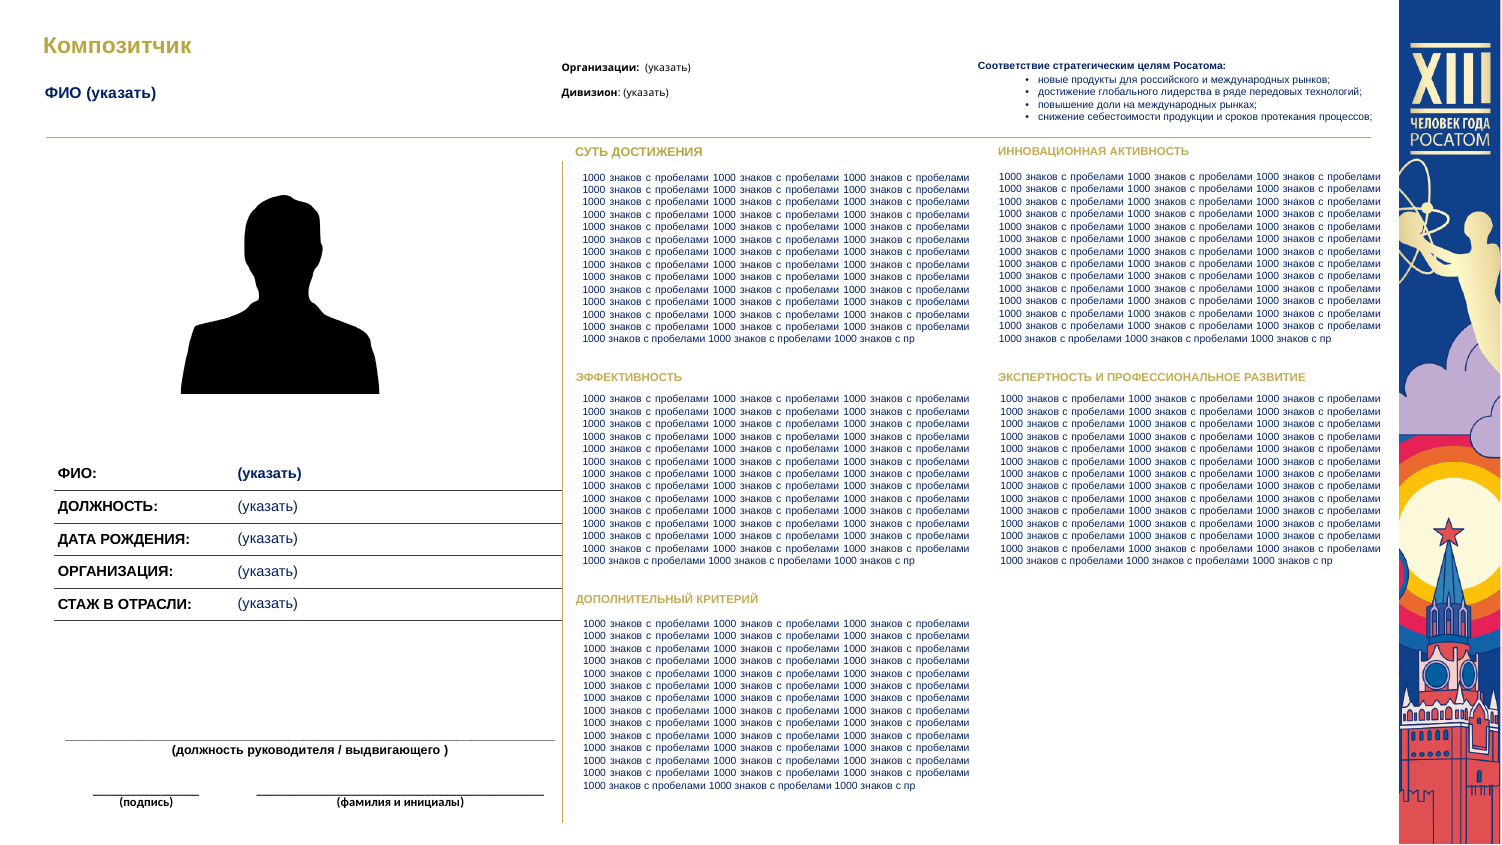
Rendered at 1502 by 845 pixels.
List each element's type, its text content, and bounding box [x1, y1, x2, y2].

text_box ЭФФЕКТИВНОСТЬ [563, 364, 980, 391]
table_cell СТАЖ В ОТРАСЛИ: [54, 589, 223, 620]
text_box 1000 знаков с пробелами 1000 знаков с пробелами 1000 знаков с пробелами 1000 знаков с пробелами 1000 знаков с пробелами 1000 знаков с пробелами 1000 знаков с пробелами 1000 знаков с пробелами 1000 знаков с пробелами 1000 знаков с пробелами 1000 знаков с пробелами 1000 знаков с пробелами 1000 знаков с пробелами 1000 знаков с пробелами 1000 знаков с пробелами 1000 знаков с пробелами 1000 знаков с пробелами 1000 знаков с пробелами 1000 знаков с пробелами 1000 знаков с пробелами 1000 знаков с пробелами 1000 знаков с пробелами 1000 знаков с пробелами 1000 знаков с пробелами 1000 знаков с пробелами 1000 знаков с пробелами 1000 знаков с пробелами 1000 знаков с пробелами 1000 знаков с пробелами 1000 знаков с пробелами 1000 знаков с пробелами 1000 знаков с пробелами 1000 знаков с пробелами 1000 знаков с пробелами 1000 знаков с пробелами 1000 знаков с пробелами 1000 знаков с пробелами 1000 знаков с пробелами 1000 знаков с пробелами 1000 знаков с пробелами 1000 знаков с пробелами 1000 знаков с пр [567, 163, 986, 353]
text_box ФИО (указать) [30, 79, 550, 110]
text_box 1000 знаков с пробелами 1000 знаков с пробелами 1000 знаков с пробелами 1000 знаков с пробелами 1000 знаков с пробелами 1000 знаков с пробелами 1000 знаков с пробелами 1000 знаков с пробелами 1000 знаков с пробелами 1000 знаков с пробелами 1000 знаков с пробелами 1000 знаков с пробелами 1000 знаков с пробелами 1000 знаков с пробелами 1000 знаков с пробелами 1000 знаков с пробелами 1000 знаков с пробелами 1000 знаков с пробелами 1000 знаков с пробелами 1000 знаков с пробелами 1000 знаков с пробелами 1000 знаков с пробелами 1000 знаков с пробелами 1000 знаков с пробелами 1000 знаков с пробелами 1000 знаков с пробелами 1000 знаков с пробелами 1000 знаков с пробелами 1000 знаков с пробелами 1000 знаков с пробелами 1000 знаков с пробелами 1000 знаков с пробелами 1000 знаков с пробелами 1000 знаков с пробелами 1000 знаков с пробелами 1000 знаков с пробелами 1000 знаков с пробелами 1000 знаков с пробелами 1000 знаков с пробелами 1000 знаков с пробелами 1000 знаков с пробелами 1000 знаков с пр [567, 384, 985, 575]
table_cell (указать) [223, 556, 562, 588]
text_box ______________________________________________________________________ (должность руководителя / выдвигающего ) [46, 719, 562, 764]
text_box Организации: (указать) Дивизион: (указать) [561, 60, 1010, 111]
text_box ИННОВАЦИОННАЯ АКТИВНОСТЬ [984, 139, 1403, 166]
table_header ______________________________________________ (фамилия и инициалы) [239, 777, 562, 822]
text_box ДОПОЛНИТЕЛЬНЫЙ КРИТЕРИЙ [563, 587, 980, 614]
text_box ЭКСПЕРТНОСТЬ И ПРОФЕССИОНАЛЬНОЕ РАЗВИТИЕ [983, 364, 1403, 391]
text_box • новые продукты для российского и международных рынков; • достижение глобального лидерства в ряде передовых технологий; • повышение доли на международных рынках; • снижение себестоимости продукции и сроков протекания процессов; [1010, 65, 1394, 148]
text_box Соответствие стратегическим целям Росатома: [963, 52, 1242, 80]
table_header ФИО: [54, 458, 223, 490]
table_cell ДАТА РОЖДЕНИЯ: [54, 524, 223, 555]
table_cell (указать) [223, 491, 562, 523]
table_header СУТЬ ДОСТИЖЕНИЯ [567, 138, 984, 163]
table_header _________________ (подпись) [54, 777, 239, 822]
text_box 1000 знаков с пробелами 1000 знаков с пробелами 1000 знаков с пробелами 1000 знаков с пробелами 1000 знаков с пробелами 1000 знаков с пробелами 1000 знаков с пробелами 1000 знаков с пробелами 1000 знаков с пробелами 1000 знаков с пробелами 1000 знаков с пробелами 1000 знаков с пробелами 1000 знаков с пробелами 1000 знаков с пробелами 1000 знаков с пробелами 1000 знаков с пробелами 1000 знаков с пробелами 1000 знаков с пробелами 1000 знаков с пробелами 1000 знаков с пробелами 1000 знаков с пробелами 1000 знаков с пробелами 1000 знаков с пробелами 1000 знаков с пробелами 1000 знаков с пробелами 1000 знаков с пробелами 1000 знаков с пробелами 1000 знаков с пробелами 1000 знаков с пробелами 1000 знаков с пробелами 1000 знаков с пробелами 1000 знаков с пробелами 1000 знаков с пробелами 1000 знаков с пробелами 1000 знаков с пробелами 1000 знаков с пробелами 1000 знаков с пробелами 1000 знаков с пробелами 1000 знаков с пробелами 1000 знаков с пробелами 1000 знаков с пробелами 1000 знаков с пр [985, 384, 1397, 575]
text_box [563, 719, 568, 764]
table_cell (указать) [223, 524, 562, 555]
text_box 1000 знаков с пробелами 1000 знаков с пробелами 1000 знаков с пробелами 1000 знаков с пробелами 1000 знаков с пробелами 1000 знаков с пробелами 1000 знаков с пробелами 1000 знаков с пробелами 1000 знаков с пробелами 1000 знаков с пробелами 1000 знаков с пробелами 1000 знаков с пробелами 1000 знаков с пробелами 1000 знаков с пробелами 1000 знаков с пробелами 1000 знаков с пробелами 1000 знаков с пробелами 1000 знаков с пробелами 1000 знаков с пробелами 1000 знаков с пробелами 1000 знаков с пробелами 1000 знаков с пробелами 1000 знаков с пробелами 1000 знаков с пробелами 1000 знаков с пробелами 1000 знаков с пробелами 1000 знаков с пробелами 1000 знаков с пробелами 1000 знаков с пробелами 1000 знаков с пробелами 1000 знаков с пробелами 1000 знаков с пробелами 1000 знаков с пробелами 1000 знаков с пробелами 1000 знаков с пробелами 1000 знаков с пробелами 1000 знаков с пробелами 1000 знаков с пробелами 1000 знаков с пробелами 1000 знаков с пробелами 1000 знаков с пробелами 1000 знаков с пр [568, 609, 986, 799]
table_cell ОРГАНИЗАЦИЯ: [54, 556, 223, 588]
picture [0, 0, 1501, 844]
text_box Композитчик [28, 23, 1402, 66]
table_header (указать) [223, 458, 562, 490]
table_cell (указать) [223, 589, 562, 620]
text_box 1000 знаков с пробелами 1000 знаков с пробелами 1000 знаков с пробелами 1000 знаков с пробелами 1000 знаков с пробелами 1000 знаков с пробелами 1000 знаков с пробелами 1000 знаков с пробелами 1000 знаков с пробелами 1000 знаков с пробелами 1000 знаков с пробелами 1000 знаков с пробелами 1000 знаков с пробелами 1000 знаков с пробелами 1000 знаков с пробелами 1000 знаков с пробелами 1000 знаков с пробелами 1000 знаков с пробелами 1000 знаков с пробелами 1000 знаков с пробелами 1000 знаков с пробелами 1000 знаков с пробелами 1000 знаков с пробелами 1000 знаков с пробелами 1000 знаков с пробелами 1000 знаков с пробелами 1000 знаков с пробелами 1000 знаков с пробелами 1000 знаков с пробелами 1000 знаков с пробелами 1000 знаков с пробелами 1000 знаков с пробелами 1000 знаков с пробелами 1000 знаков с пробелами 1000 знаков с пробелами 1000 знаков с пробелами 1000 знаков с пробелами 1000 знаков с пробелами 1000 знаков с пробелами 1000 знаков с пробелами 1000 знаков с пробелами 1000 знаков с пр [984, 162, 1397, 352]
text_box [180, 195, 380, 395]
table_cell ДОЛЖНОСТЬ: [54, 491, 223, 523]
